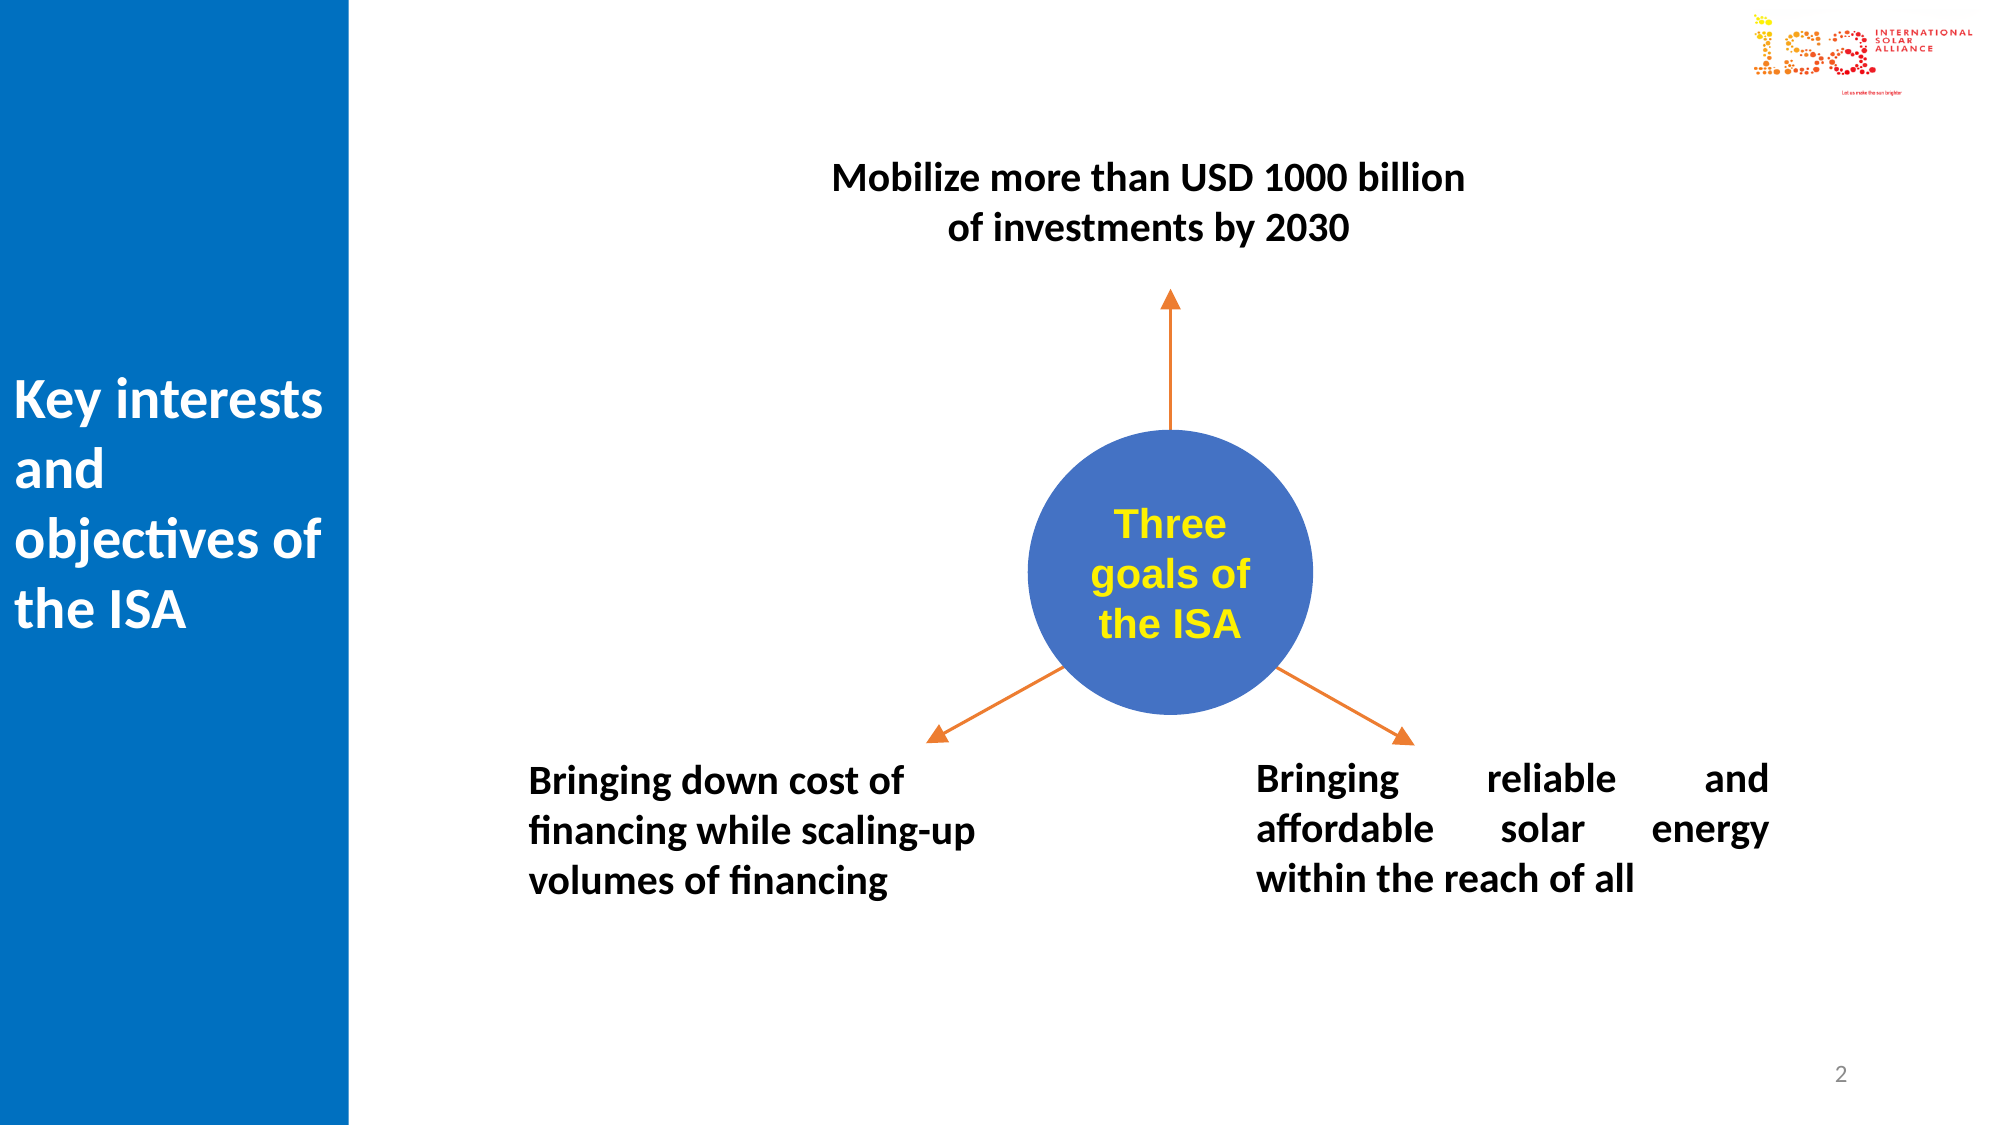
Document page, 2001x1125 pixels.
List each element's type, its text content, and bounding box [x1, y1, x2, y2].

text_box Key interests and objectives of the ISA [0, 0, 349, 1125]
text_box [513, 142, 1785, 913]
slide_number 2 [1412, 1042, 1863, 1103]
picture [1733, 9, 2000, 97]
